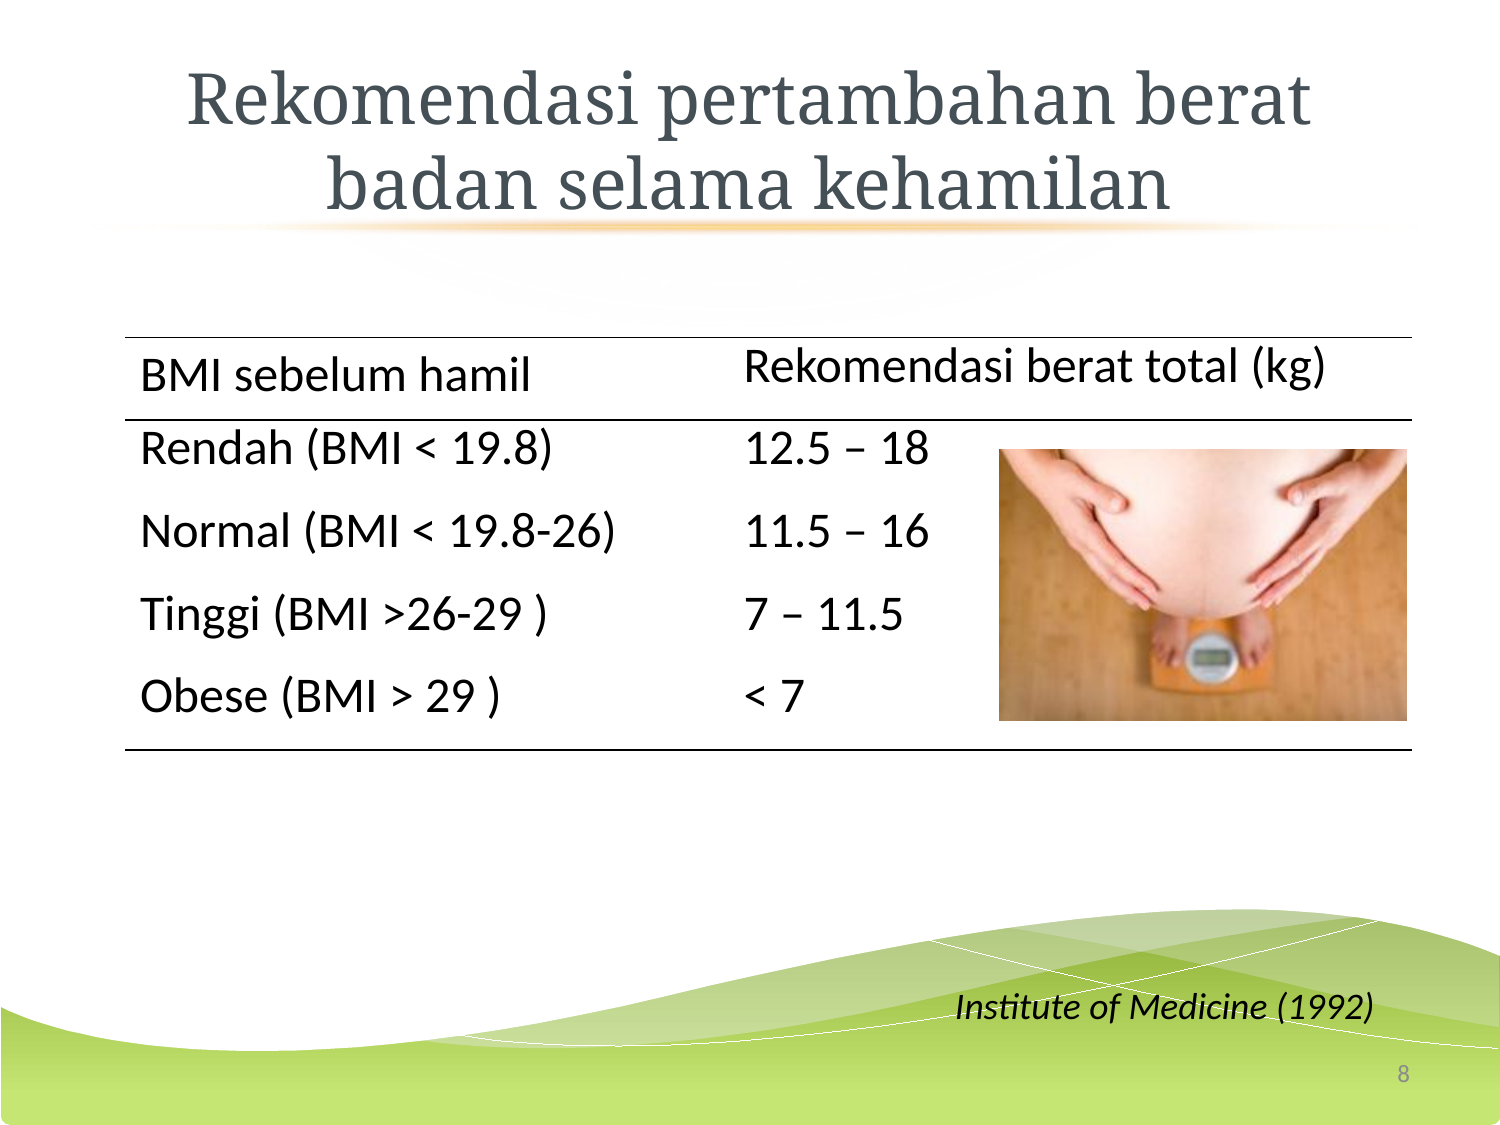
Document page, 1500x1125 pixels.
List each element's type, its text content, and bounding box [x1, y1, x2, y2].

table_cell Tinggi (BMI >26-29 ) [125, 585, 729, 668]
slide_number 8 [1074, 1042, 1425, 1103]
picture [0, 87, 1500, 829]
table_cell Obese (BMI > 29 ) [125, 668, 729, 749]
table_cell 12.5 – 18 [729, 421, 1412, 502]
text_box Institute of Medicine (1992) [940, 974, 1390, 1035]
table_cell 7 – 11.5 [729, 585, 994, 668]
table_cell Rendah (BMI < 19.8) [125, 421, 729, 502]
picture [0, 1007, 6, 1125]
table_cell Normal (BMI < 19.8-26) [125, 502, 729, 585]
table_header Rekomendasi berat total (kg) [729, 338, 1412, 419]
title Rekomendasi pertambahan berat badan selama kehamilan [75, 45, 1425, 233]
table_cell < 7 [729, 668, 1412, 749]
table_header BMI sebelum hamil [125, 338, 729, 419]
table_cell 11.5 – 16 [729, 502, 994, 585]
